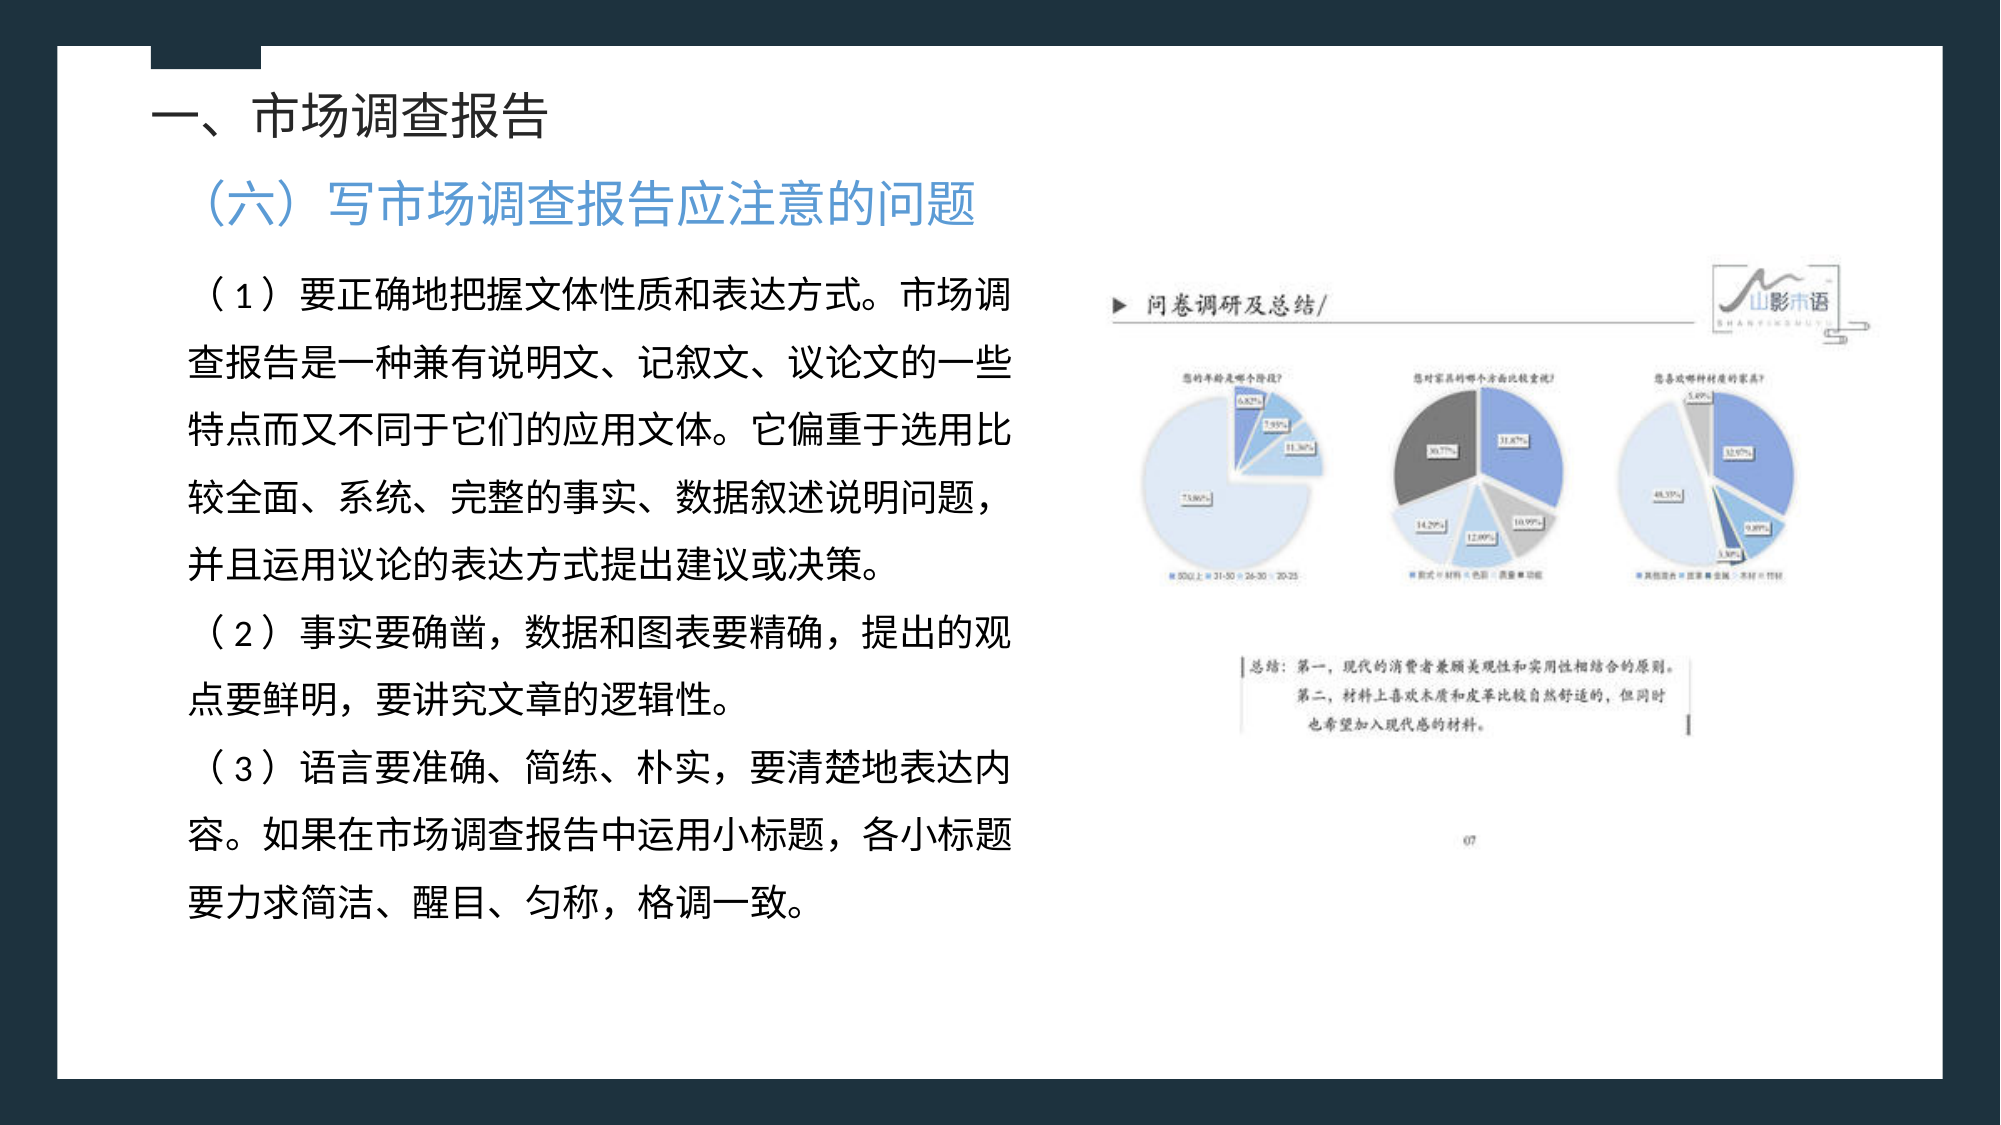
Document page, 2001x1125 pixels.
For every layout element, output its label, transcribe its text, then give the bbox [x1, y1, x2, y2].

text_box 一、市场调查报告 [150, 77, 820, 152]
picture [1053, 241, 1888, 853]
text_box （1）要正确地把握文体性质和表达方式。市场调查报告是一种兼有说明文、记叙文、议论文的一些特点而又不同于它们的应用文体。它偏重于选用比较全面、系统、完整的事实、数据叙述说明问题，并且运用议论的表达方式提出建议或决策。 （2）事实要确凿，数据和图表要精确，提出的观点要鲜明，要讲究文章的逻辑性。 （3）语言要准确、简练、朴实，要清楚地表达内容。如果在市场调查报告中运用小标题，各小标题要力求简洁、醒目、匀称，格调一致。 [172, 241, 1036, 931]
text_box （六）写市场调查报告应注意的问题 [161, 165, 1036, 241]
